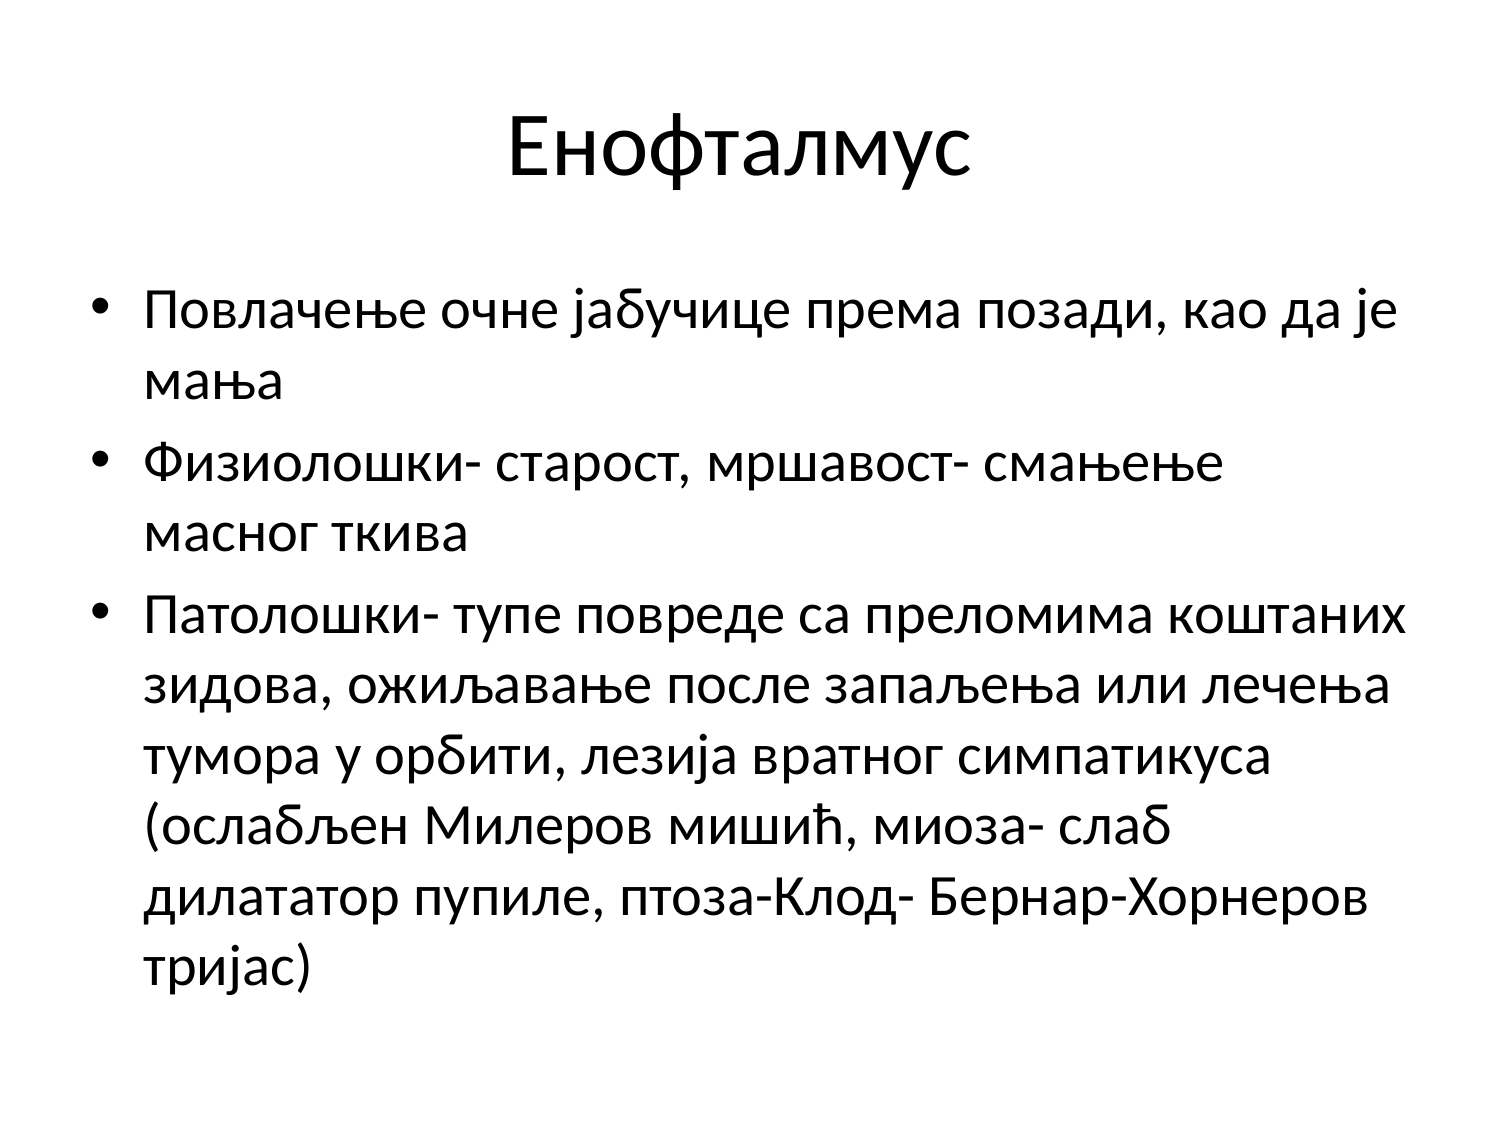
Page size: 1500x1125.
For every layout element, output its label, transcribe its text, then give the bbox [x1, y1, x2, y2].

list Повлачење очне јабучице према позади, као да је мања Физиолошки- старост, мршавост- смањење масног ткива Патолошки- тупе повреде са преломима коштаних зидова, ожиљавање после запаљења или лечења тумора у орбити, лезија вратног симпатикуса (ослабљен Милеров мишић, миоза- слаб дилататор пупиле, птоза-Клод- Бернар-Хорнеров тријас) [75, 262, 1425, 1005]
title Енофталмус [75, 45, 1425, 233]
